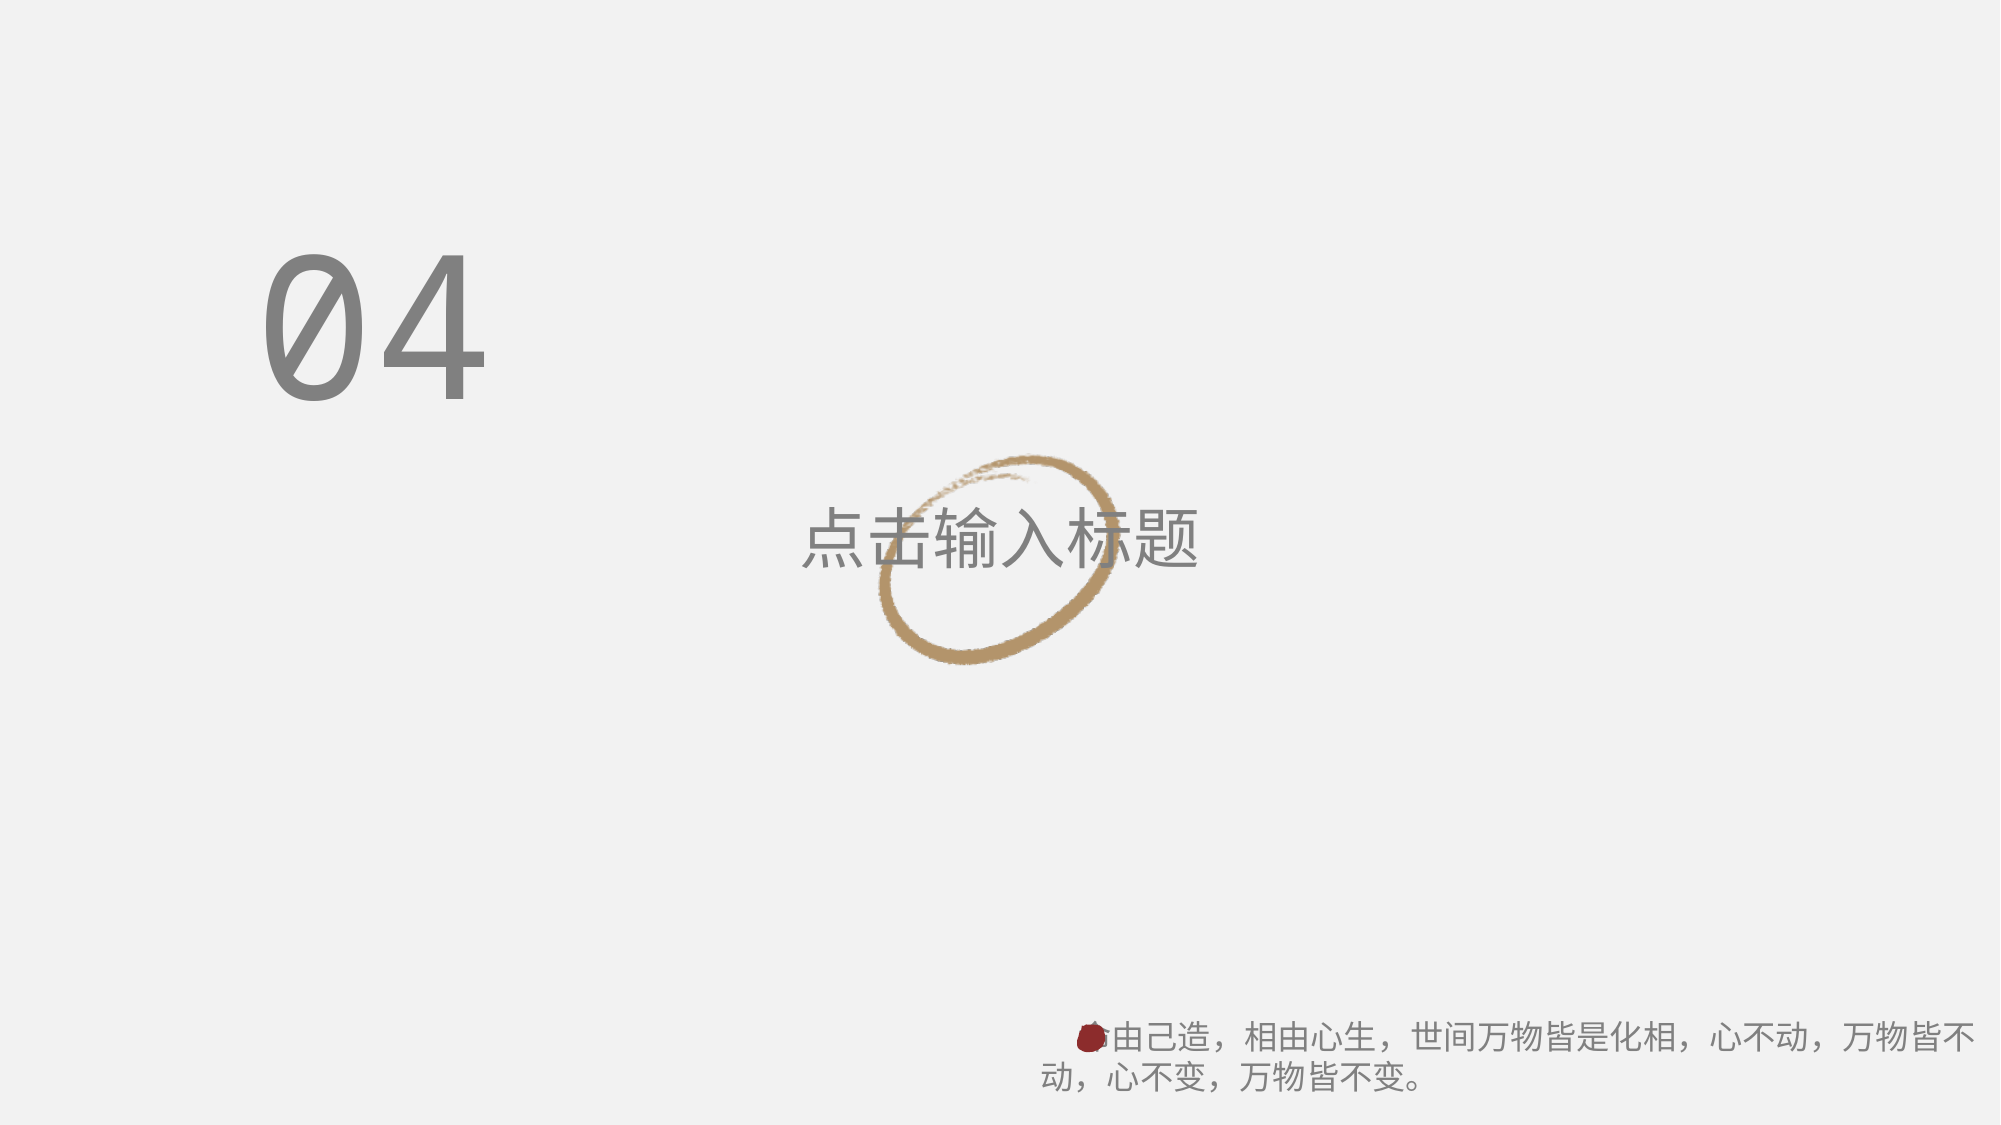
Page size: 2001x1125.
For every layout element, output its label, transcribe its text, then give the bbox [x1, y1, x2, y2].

text_box 命由己造，相由心生，世间万物皆是化相，心不动，万物皆不动，心不变，万物皆不变。 [1025, 1009, 2000, 1104]
text_box 04 [239, 192, 510, 448]
text_box [1076, 1023, 1107, 1054]
text_box 点击输入标题 [784, 489, 874, 585]
text_box 点击输入标题 [1126, 489, 1216, 585]
picture [874, 449, 1126, 668]
